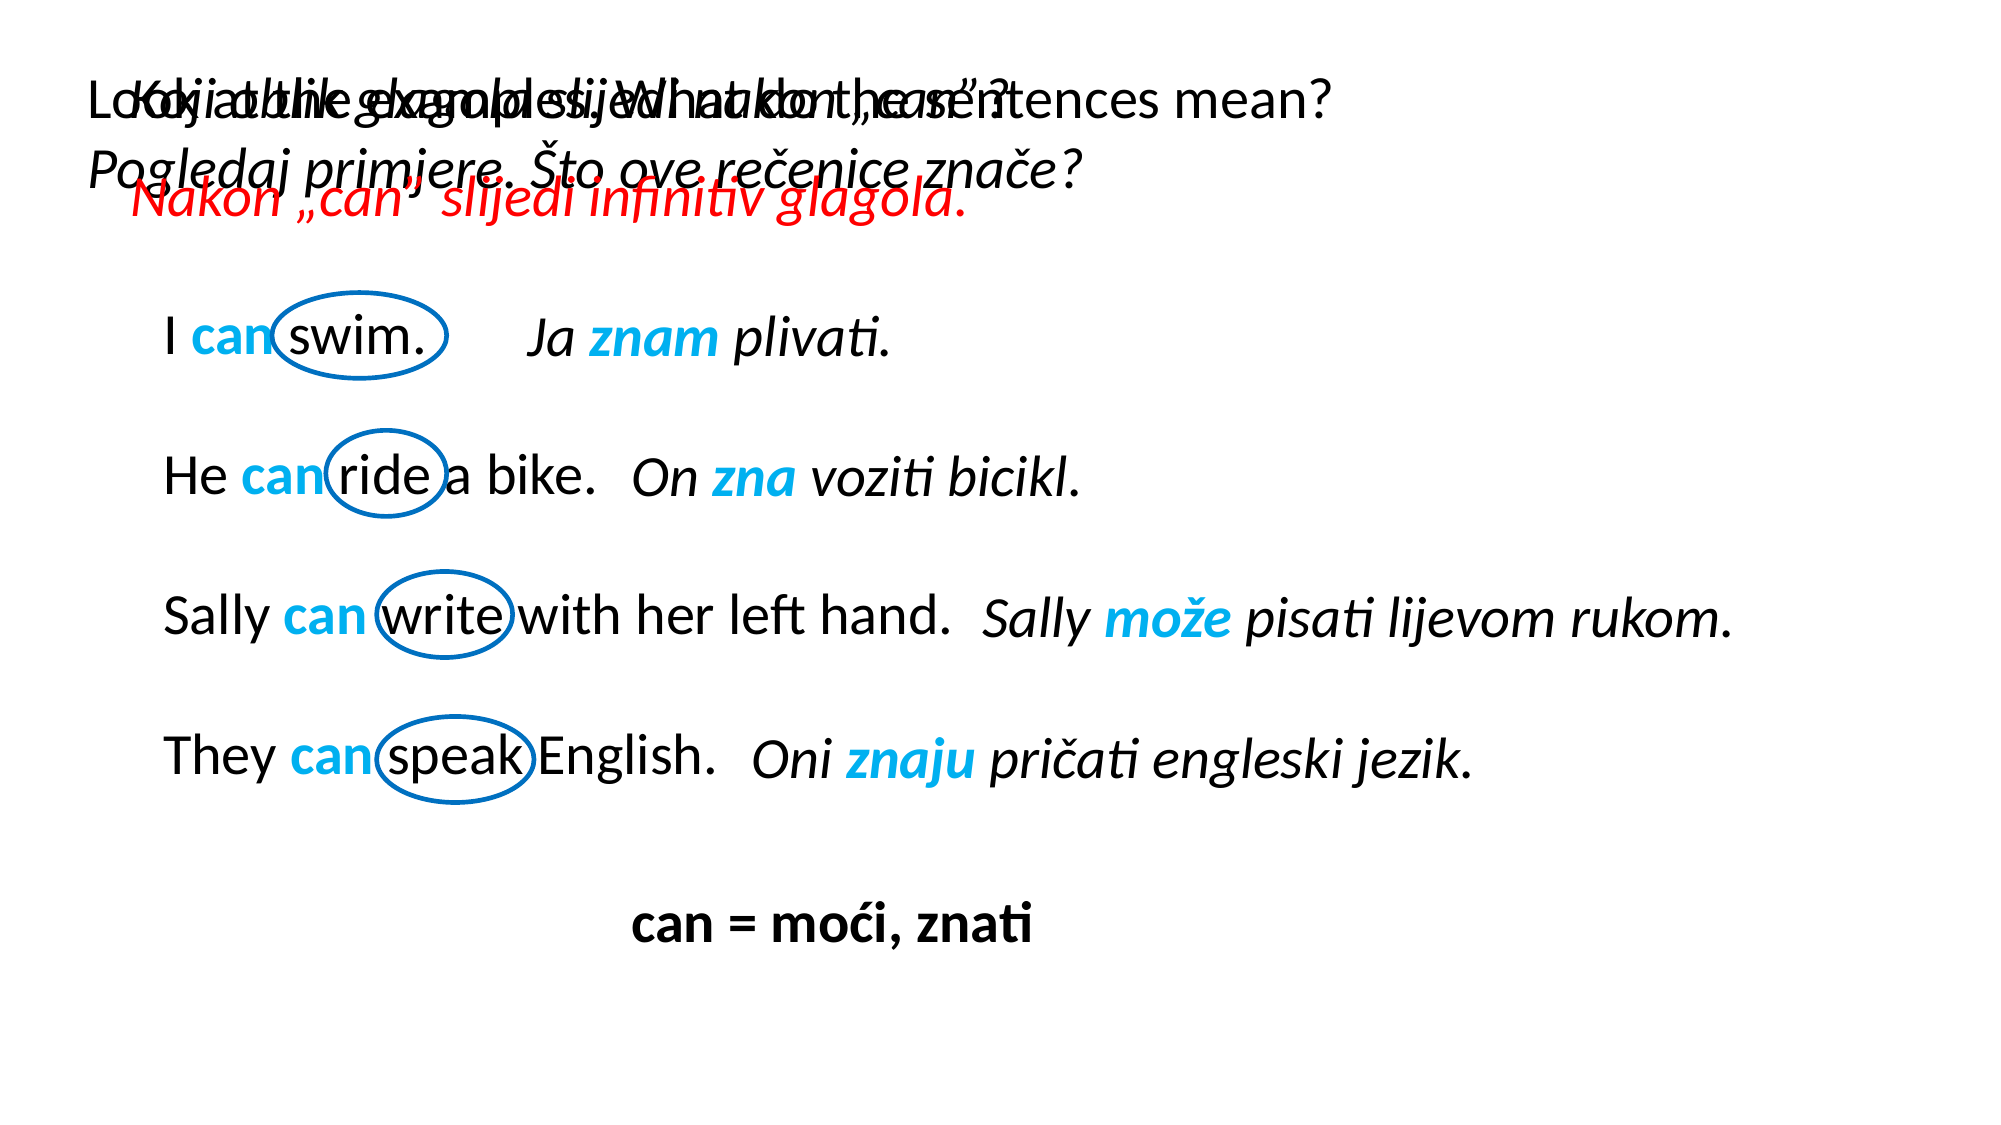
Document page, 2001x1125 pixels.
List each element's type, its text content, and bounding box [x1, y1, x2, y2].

text_box Koji oblik glagola slijedi nakon „can”? [115, 52, 1466, 138]
text_box Nakon „can” slijedi infinitiv glagola. [115, 150, 1181, 236]
text_box Look at the examples. What do the sentences mean? Pogledaj primjere. Što ove rečenice znače? [72, 52, 1789, 208]
text_box I can swim. He can ride a bike. Sally can write with her left hand. They can speak English. [148, 288, 1060, 794]
text_box [375, 570, 514, 659]
text_box On zna voziti bicikl. [616, 430, 1931, 516]
text_box [375, 715, 536, 804]
text_box Oni znaju pričati engleski jezik. [736, 712, 2000, 798]
text_box [270, 291, 448, 380]
text_box can = moći, znati [616, 876, 1106, 962]
text_box [324, 429, 448, 518]
text_box Ja znam plivati. [512, 290, 1392, 376]
text_box Sally može pisati lijevom rukom. [967, 571, 1820, 657]
